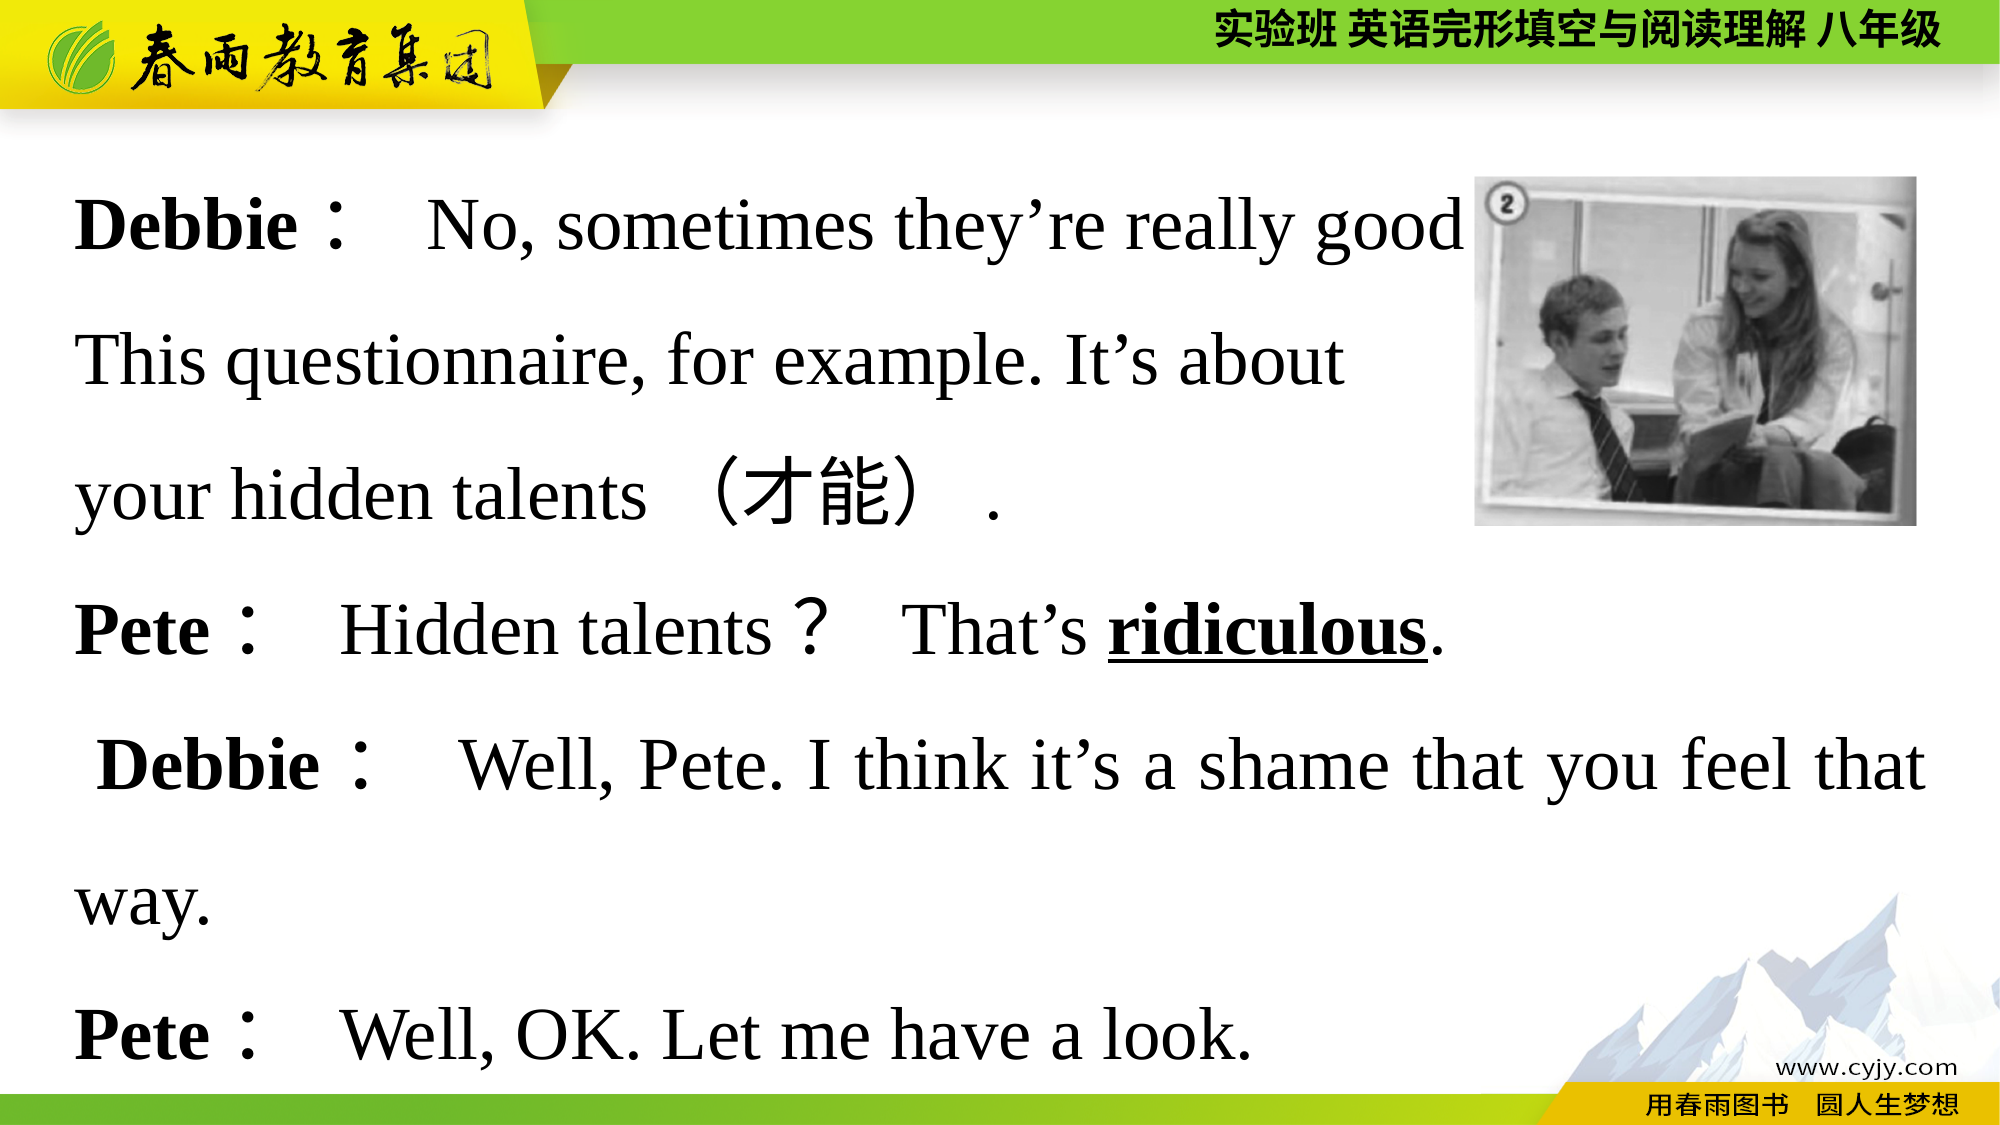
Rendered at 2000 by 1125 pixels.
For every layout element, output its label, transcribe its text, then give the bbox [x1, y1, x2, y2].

picture [0, 0, 2000, 1125]
list Debbie： No, sometimes they’re really good. This questionnaire, for example. It’s about your hidden talents（才能）. Pete： Hidden talents？ That’s ridiculous. Debbie： Well, Pete. I think it’s a shame that you feel that way. Pete： Well, OK. Let me have a look. [59, 122, 1944, 1092]
